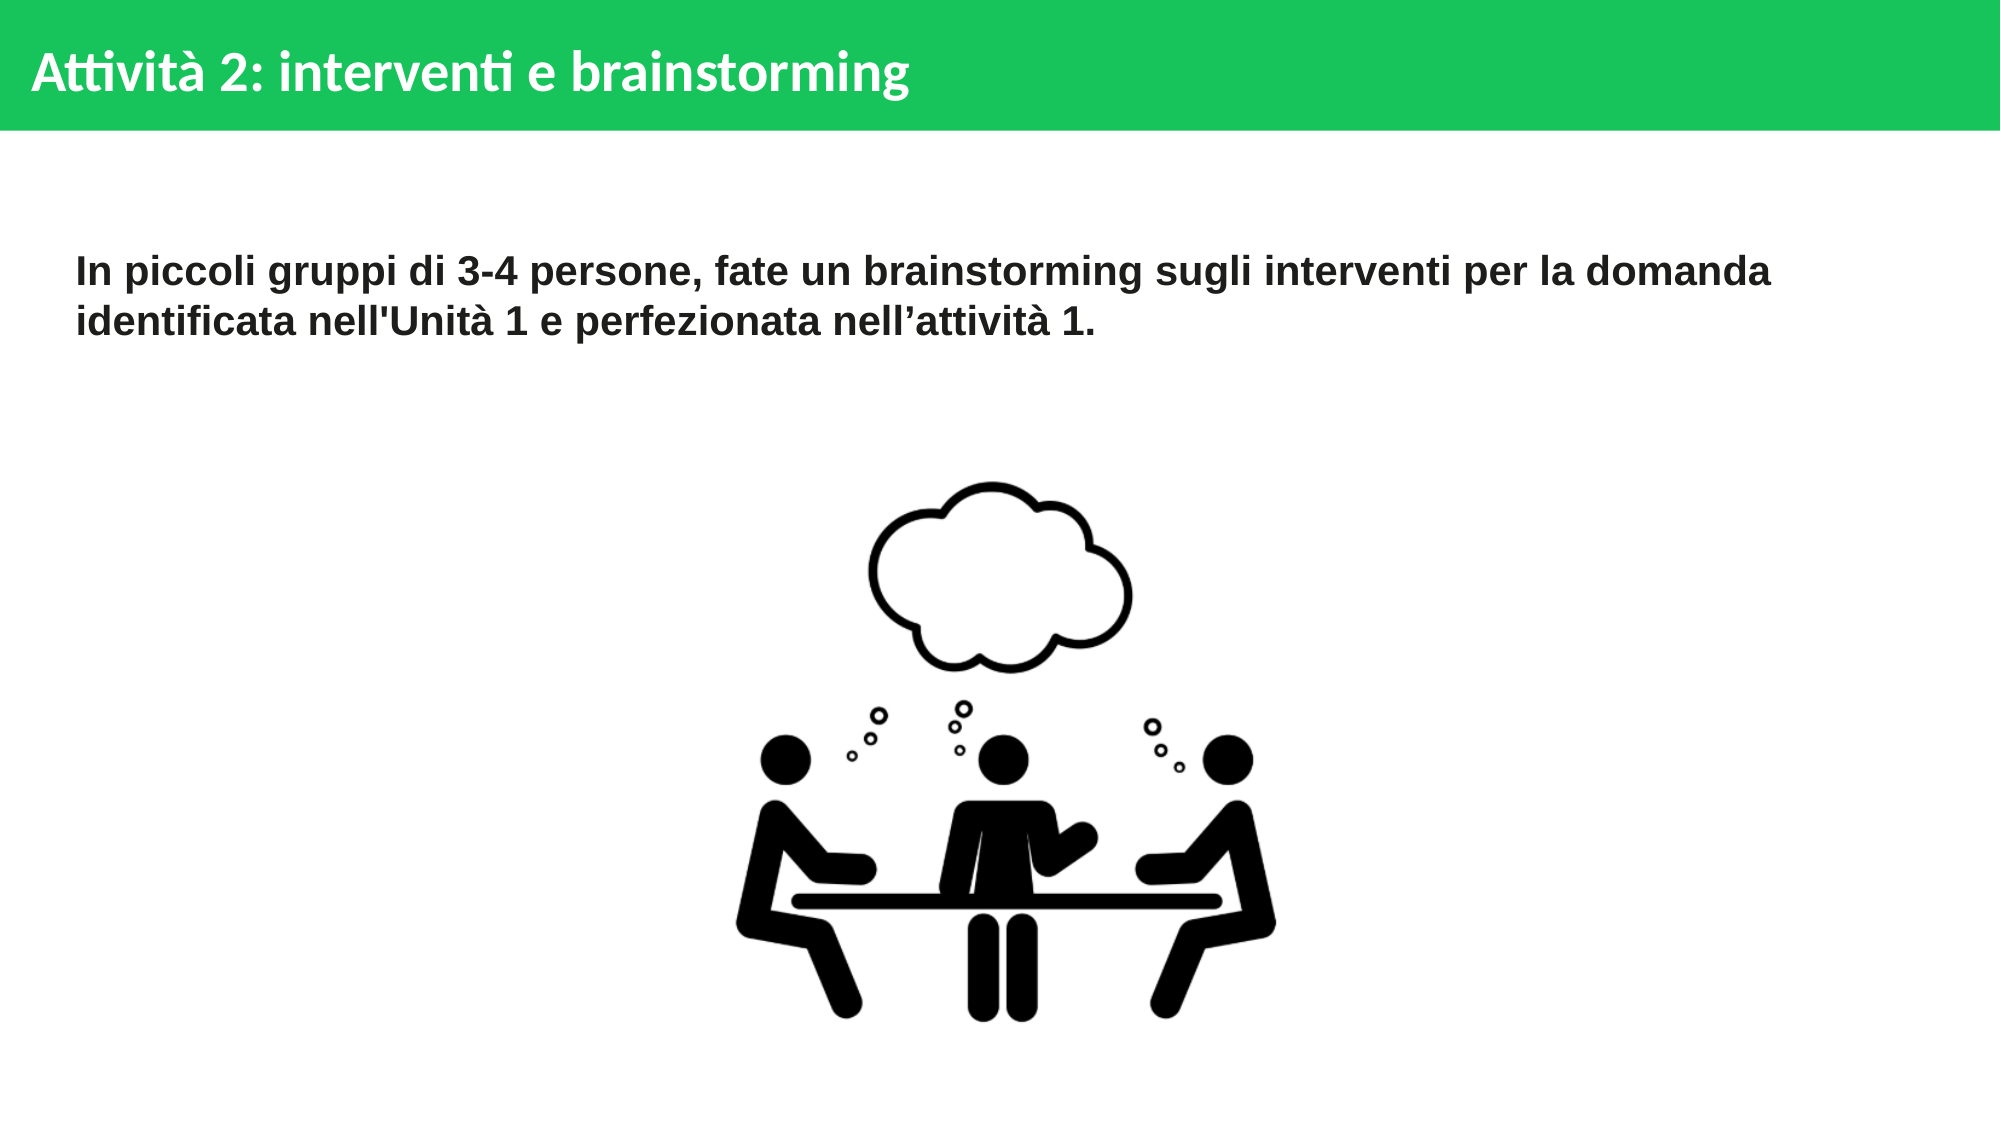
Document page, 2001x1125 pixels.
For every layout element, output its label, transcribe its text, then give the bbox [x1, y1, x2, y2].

picture [609, 432, 1391, 1074]
text_box In piccoli gruppi di 3-4 persone, fate un brainstorming sugli interventi per la domanda identificata nell'Unità 1 e perfezionata nell’attività 1. [45, 178, 1931, 1044]
title Attività 2: interventi e brainstorming [16, 13, 1976, 131]
